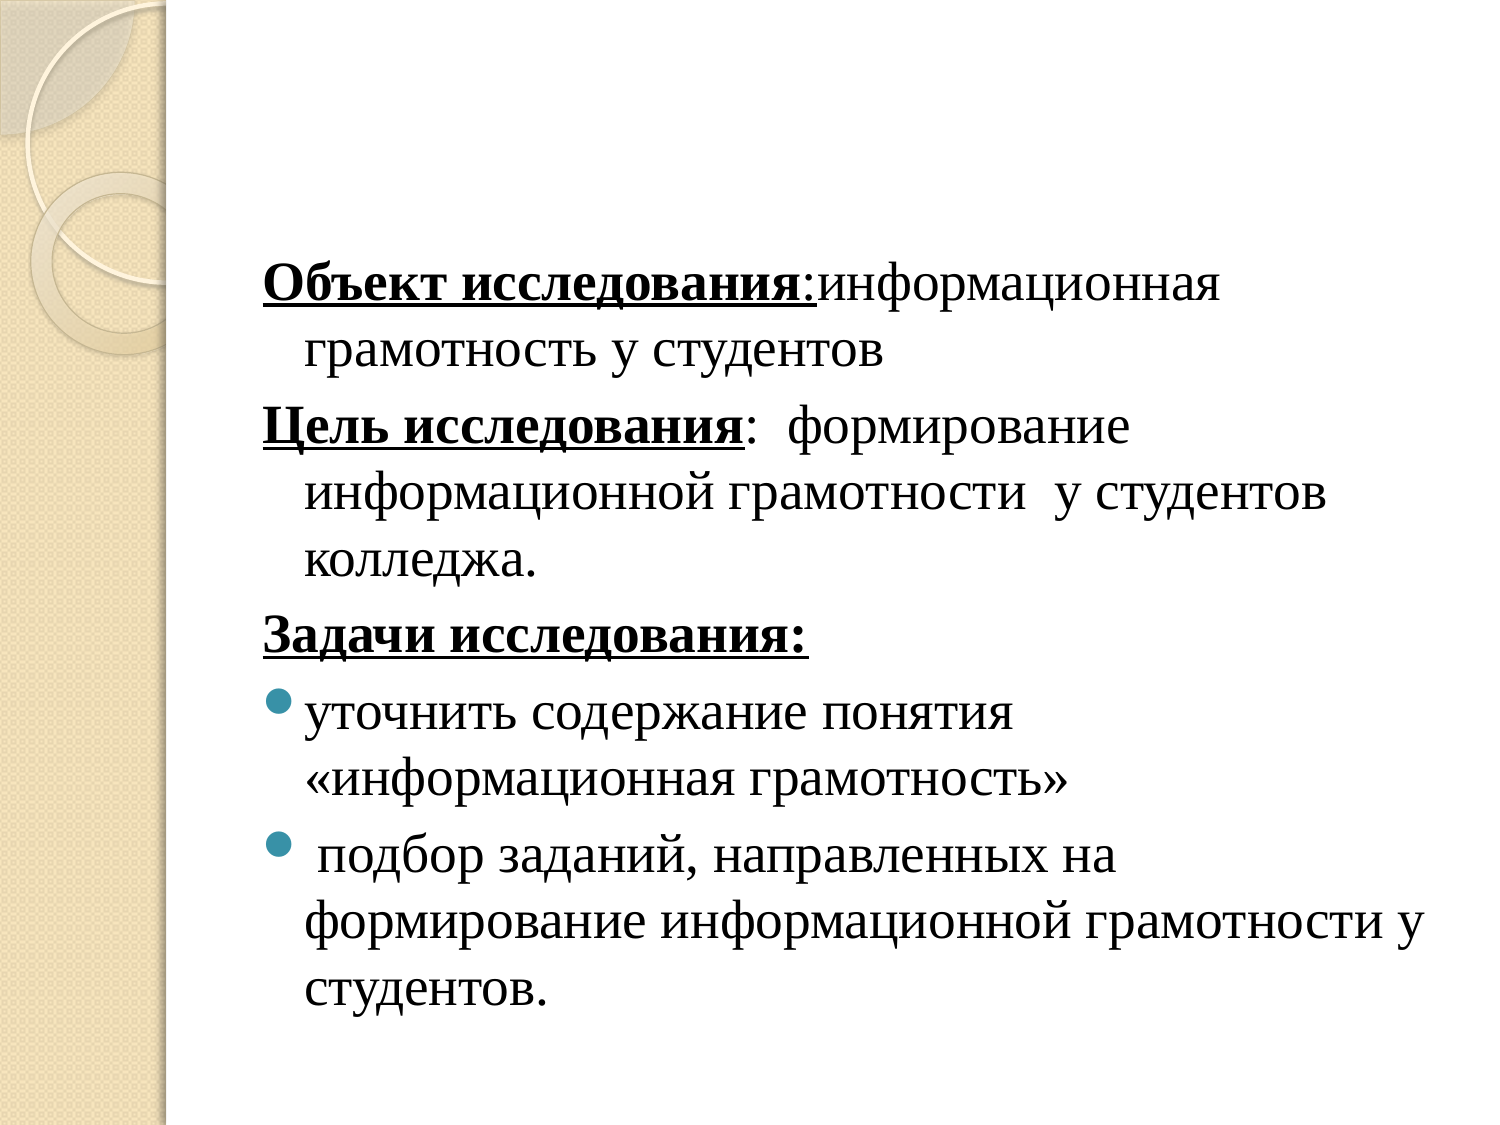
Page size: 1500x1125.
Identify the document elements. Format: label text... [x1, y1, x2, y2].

list Объект исследования:информационная грамотность у студентов Цель исследования: формирование информационной грамотности у студентов колледжа. Задачи исследования: уточнить содержание понятия «информационная грамотность» подбор заданий, направленных на формирование информационной грамотности у студентов. [235, 237, 1466, 1025]
